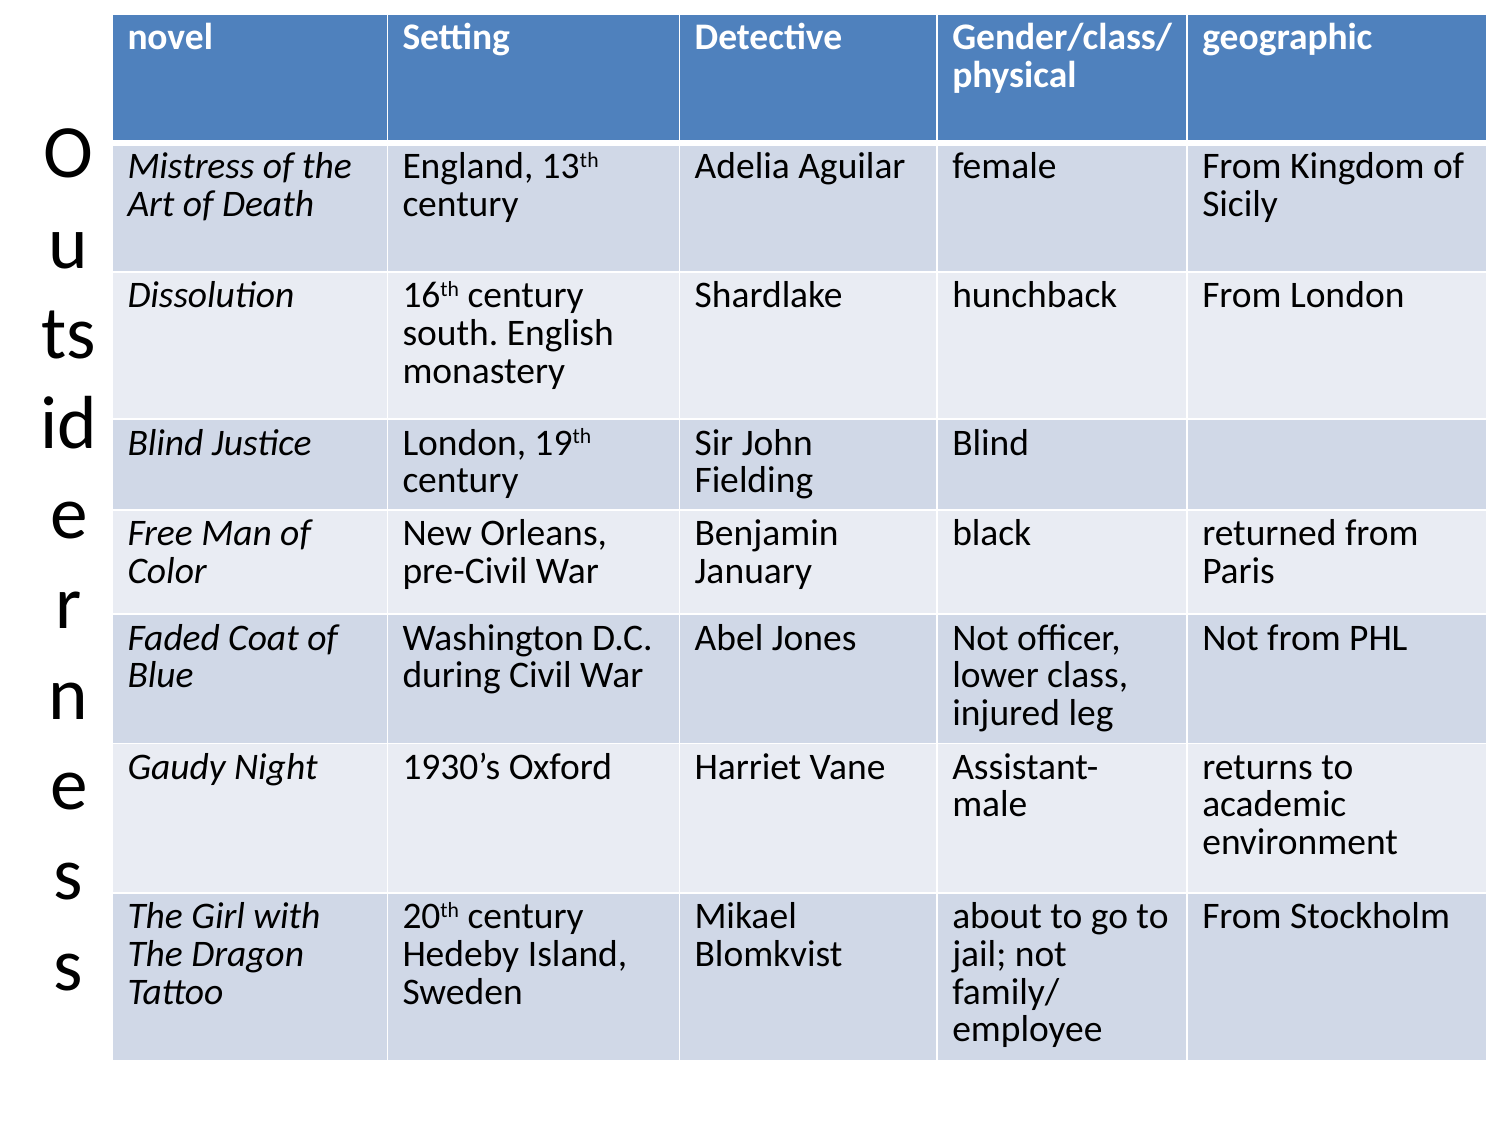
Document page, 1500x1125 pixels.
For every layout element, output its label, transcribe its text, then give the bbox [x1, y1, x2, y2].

table_cell Not officer, lower class, injured leg [938, 615, 1186, 743]
table_cell Mistress of the Art of Death [113, 146, 387, 271]
table_cell London, 19th century [388, 420, 679, 509]
table_cell female [938, 146, 1186, 271]
table_cell about to go to jail; not family/ employee [938, 894, 1186, 1060]
table_cell Mikael Blomkvist [680, 894, 936, 1060]
table_cell 20th century Hedeby Island, Sweden [388, 894, 679, 1060]
table_cell Benjamin January [680, 511, 936, 613]
table_cell Faded Coat of Blue [113, 615, 387, 743]
table_cell Abel Jones [680, 615, 936, 743]
table_cell Shardlake [680, 273, 936, 418]
table_cell Not from PHL [1188, 615, 1486, 743]
table_cell Blind [938, 420, 1186, 509]
table_cell 1930’s Oxford [388, 744, 679, 892]
title Outsiderness [24, 45, 113, 1063]
table_cell Gaudy Night [113, 744, 387, 892]
table_cell England, 13th century [388, 146, 679, 271]
table_cell Harriet Vane [680, 744, 936, 892]
table_cell From London [1188, 273, 1486, 418]
table_cell hunchback [938, 273, 1186, 418]
table_cell Assistant- male [938, 744, 1186, 892]
table_cell Free Man of Color [113, 511, 387, 613]
table_header novel [113, 15, 387, 140]
table_cell [1188, 420, 1486, 509]
table_cell 16th century south. English monastery [388, 273, 679, 418]
table_cell Sir John Fielding [680, 420, 936, 509]
table_header geographic [1188, 15, 1486, 140]
table_cell From Stockholm [1188, 894, 1486, 1060]
table_cell Washington D.C. during Civil War [388, 615, 679, 743]
table_cell returned from Paris [1188, 511, 1486, 613]
table_header Gender/class/ physical [938, 15, 1186, 140]
table_cell The Girl with The Dragon Tattoo [113, 894, 387, 1060]
table_cell black [938, 511, 1186, 613]
table_cell Adelia Aguilar [680, 146, 936, 271]
table_cell From Kingdom of Sicily [1188, 146, 1486, 271]
table_cell Dissolution [113, 273, 387, 418]
table_header Setting [388, 15, 679, 140]
table_header Detective [680, 15, 936, 140]
table_cell returns to academic environment [1188, 744, 1486, 892]
table_cell New Orleans, pre-Civil War [388, 511, 679, 613]
table_cell Blind Justice [113, 420, 387, 509]
